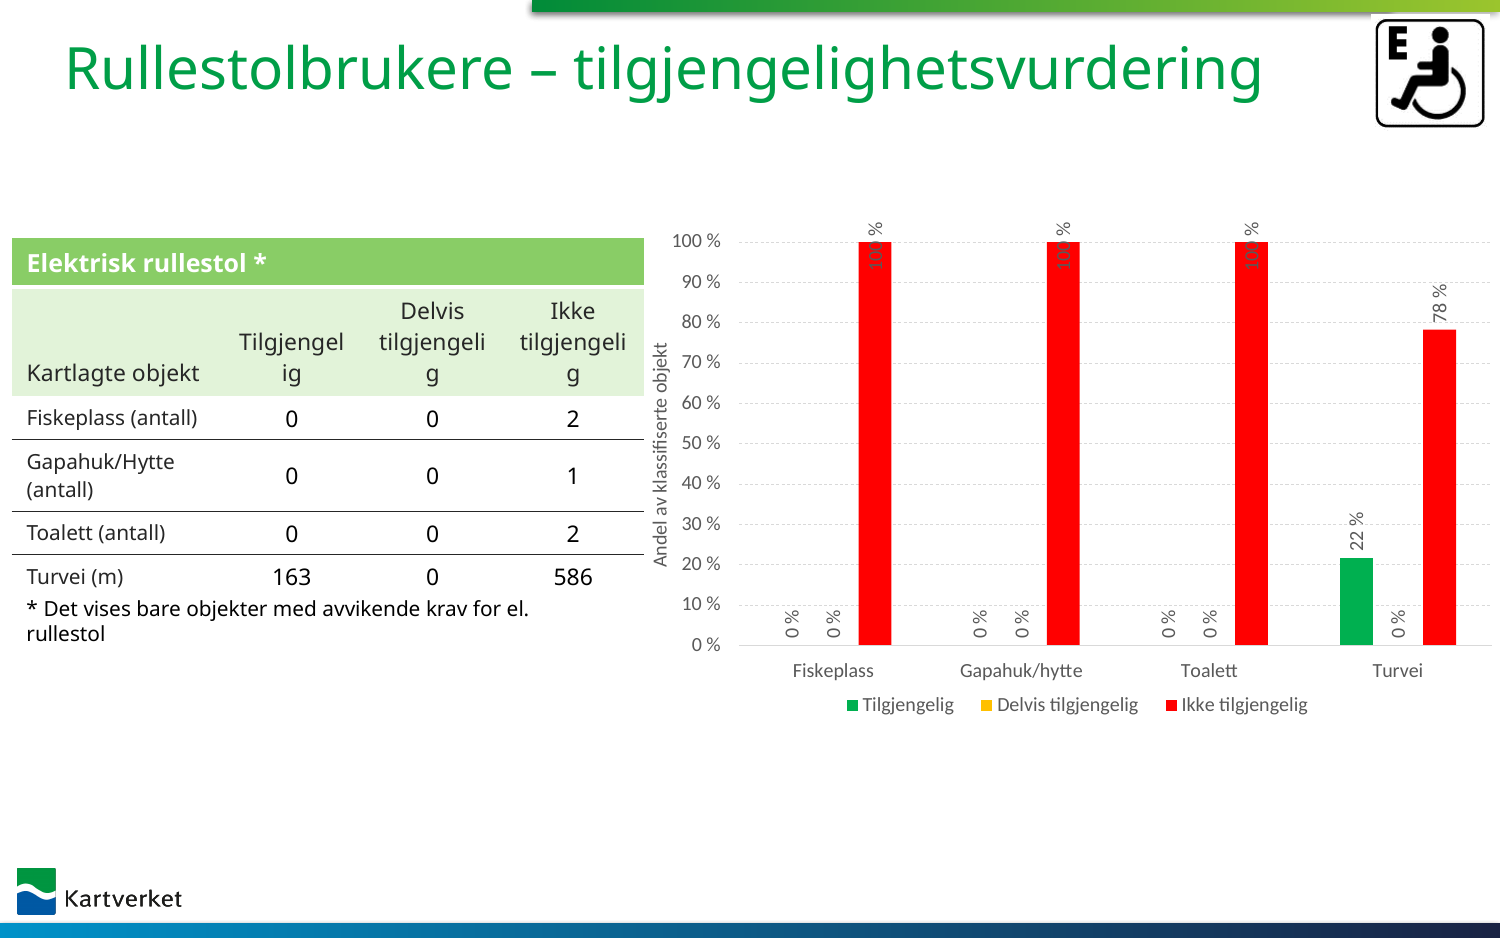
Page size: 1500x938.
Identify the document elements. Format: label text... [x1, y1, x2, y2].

table_cell Delvis tilgjengelig [362, 289, 503, 396]
table_cell 2 [503, 512, 638, 554]
text_box Rullestolbrukere – tilgjengelighetsvurdering [49, 12, 1372, 109]
table_cell Ikke tilgjengelig [503, 289, 638, 396]
table_cell Turvei (m) [12, 555, 222, 588]
table_cell 0 [362, 396, 503, 439]
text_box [1371, 13, 1491, 133]
table_cell 0 [362, 440, 503, 511]
table_cell 0 [222, 512, 362, 554]
table_cell Kartlagte objekt [12, 289, 222, 396]
text_box * Det vises bare objekter med avvikende krav for el. rullestol [11, 588, 597, 653]
table_cell Gapahuk/Hytte (antall) [12, 440, 222, 511]
table_cell 1 [503, 440, 638, 511]
table_cell 0 [362, 555, 503, 588]
table_cell 0 [362, 512, 503, 554]
table_cell Toalett (antall) [12, 512, 222, 554]
table_cell Tilgjengelig [222, 289, 362, 396]
table_cell 0 [222, 396, 362, 439]
table_cell 2 [503, 396, 638, 439]
table_cell Fiskeplass (antall) [12, 396, 222, 439]
table_cell 163 [222, 555, 362, 588]
table_header Elektrisk rullestol * [12, 238, 638, 285]
table_cell 586 [503, 555, 638, 598]
picture [643, 218, 1500, 728]
table_cell 0 [222, 440, 362, 511]
